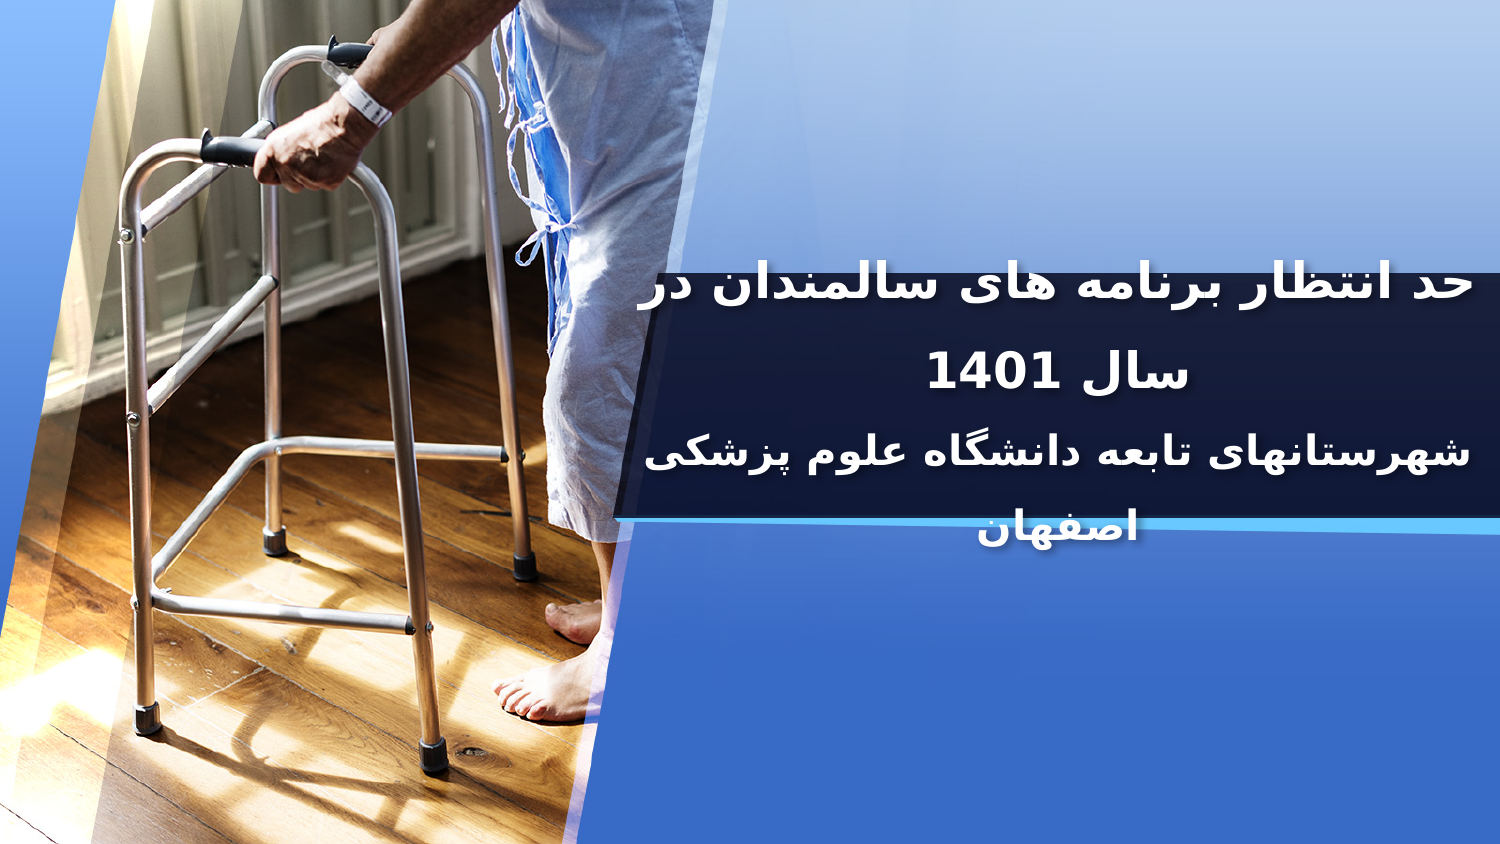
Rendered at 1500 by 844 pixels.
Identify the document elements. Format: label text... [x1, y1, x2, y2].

title حد انتظار برنامه های سالمندان در سال 1401 شهرستانهای تابعه دانشگاه علوم پزشکی اصفهان [616, 258, 1500, 509]
picture [0, 0, 1500, 844]
